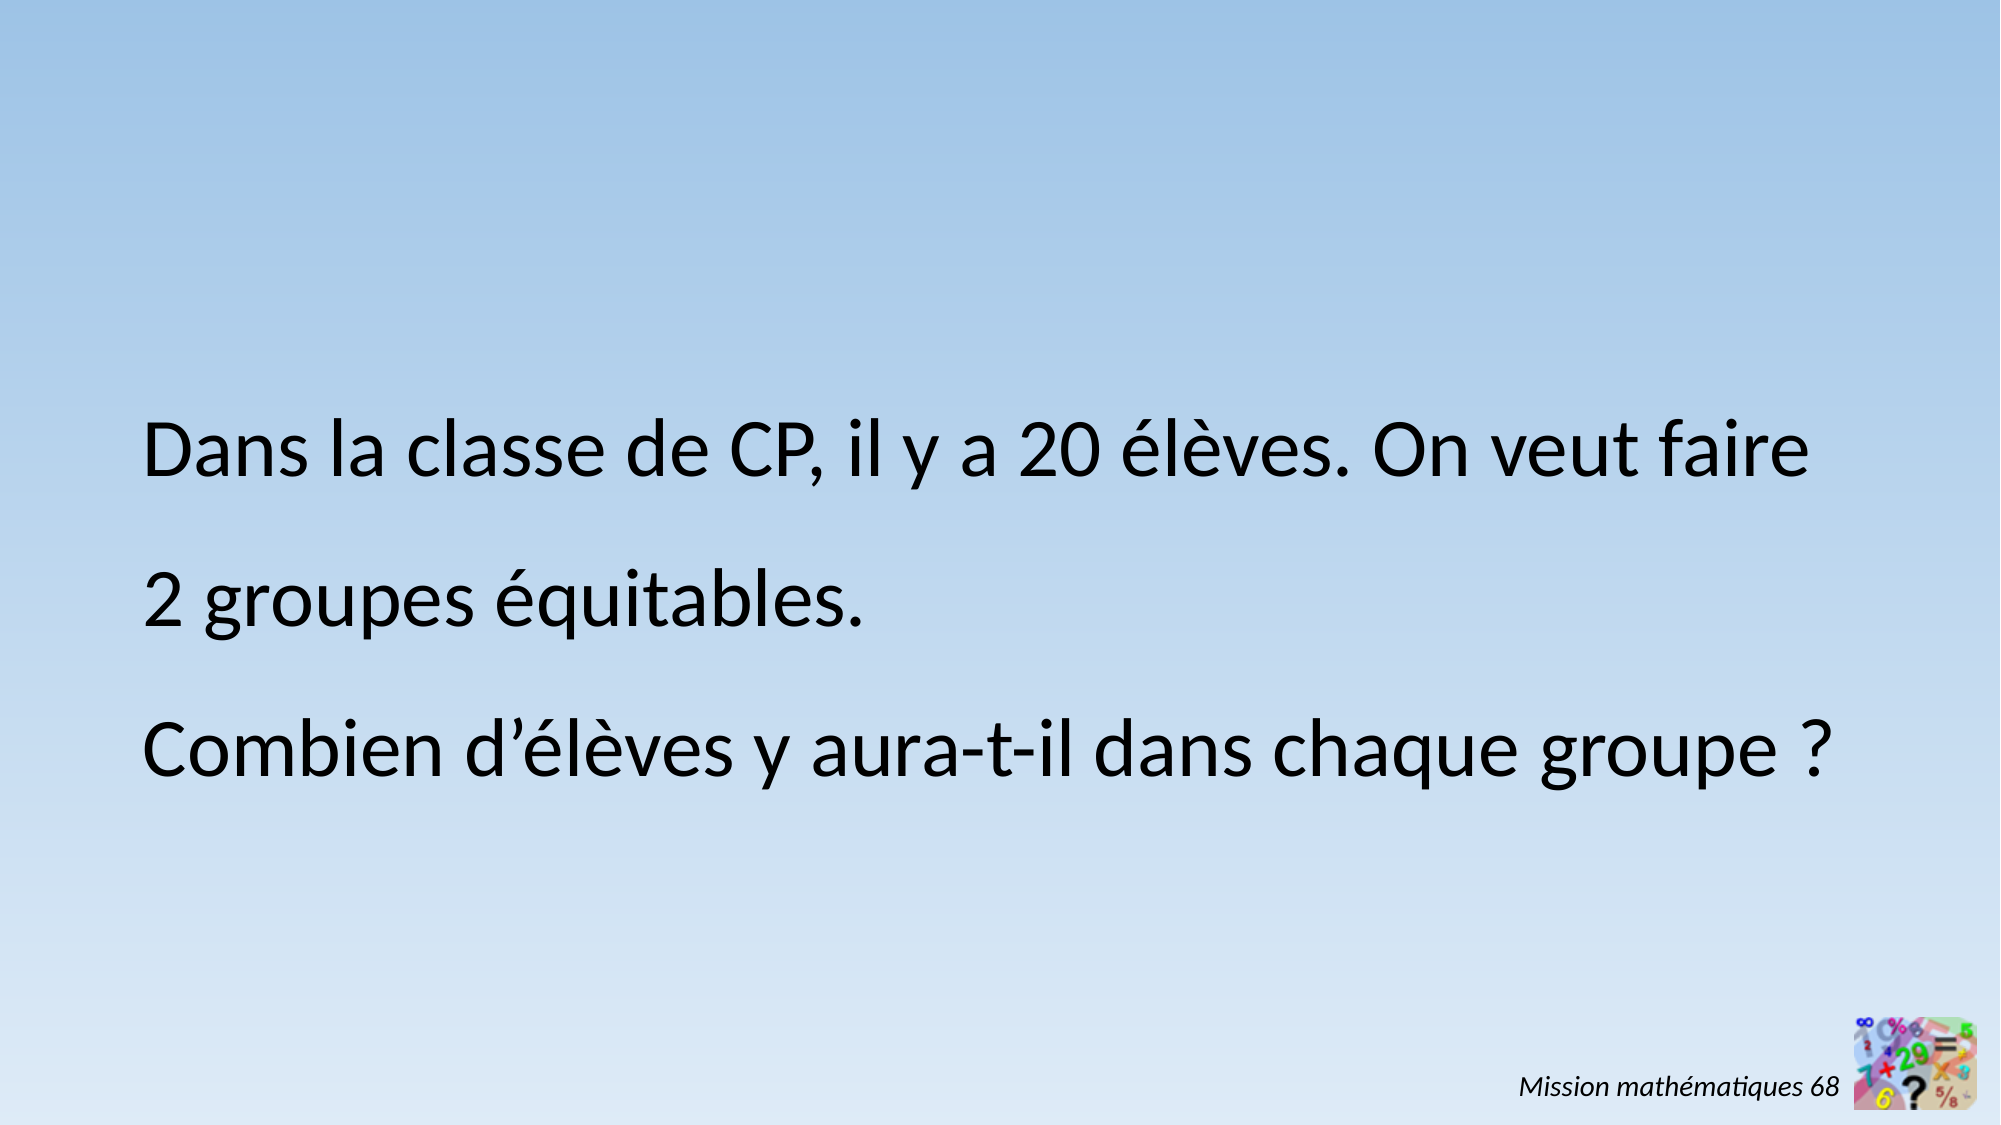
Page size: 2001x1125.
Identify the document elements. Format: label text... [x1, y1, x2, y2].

text_box Dans la classe de CP, il y a 20 élèves. On veut faire 2 groupes équitables. Combien d’élèves y aura-t-il dans chaque groupe ? [128, 335, 1872, 801]
text_box Mission mathématiques 68 [1501, 1059, 1854, 1110]
picture [1854, 1017, 1977, 1110]
